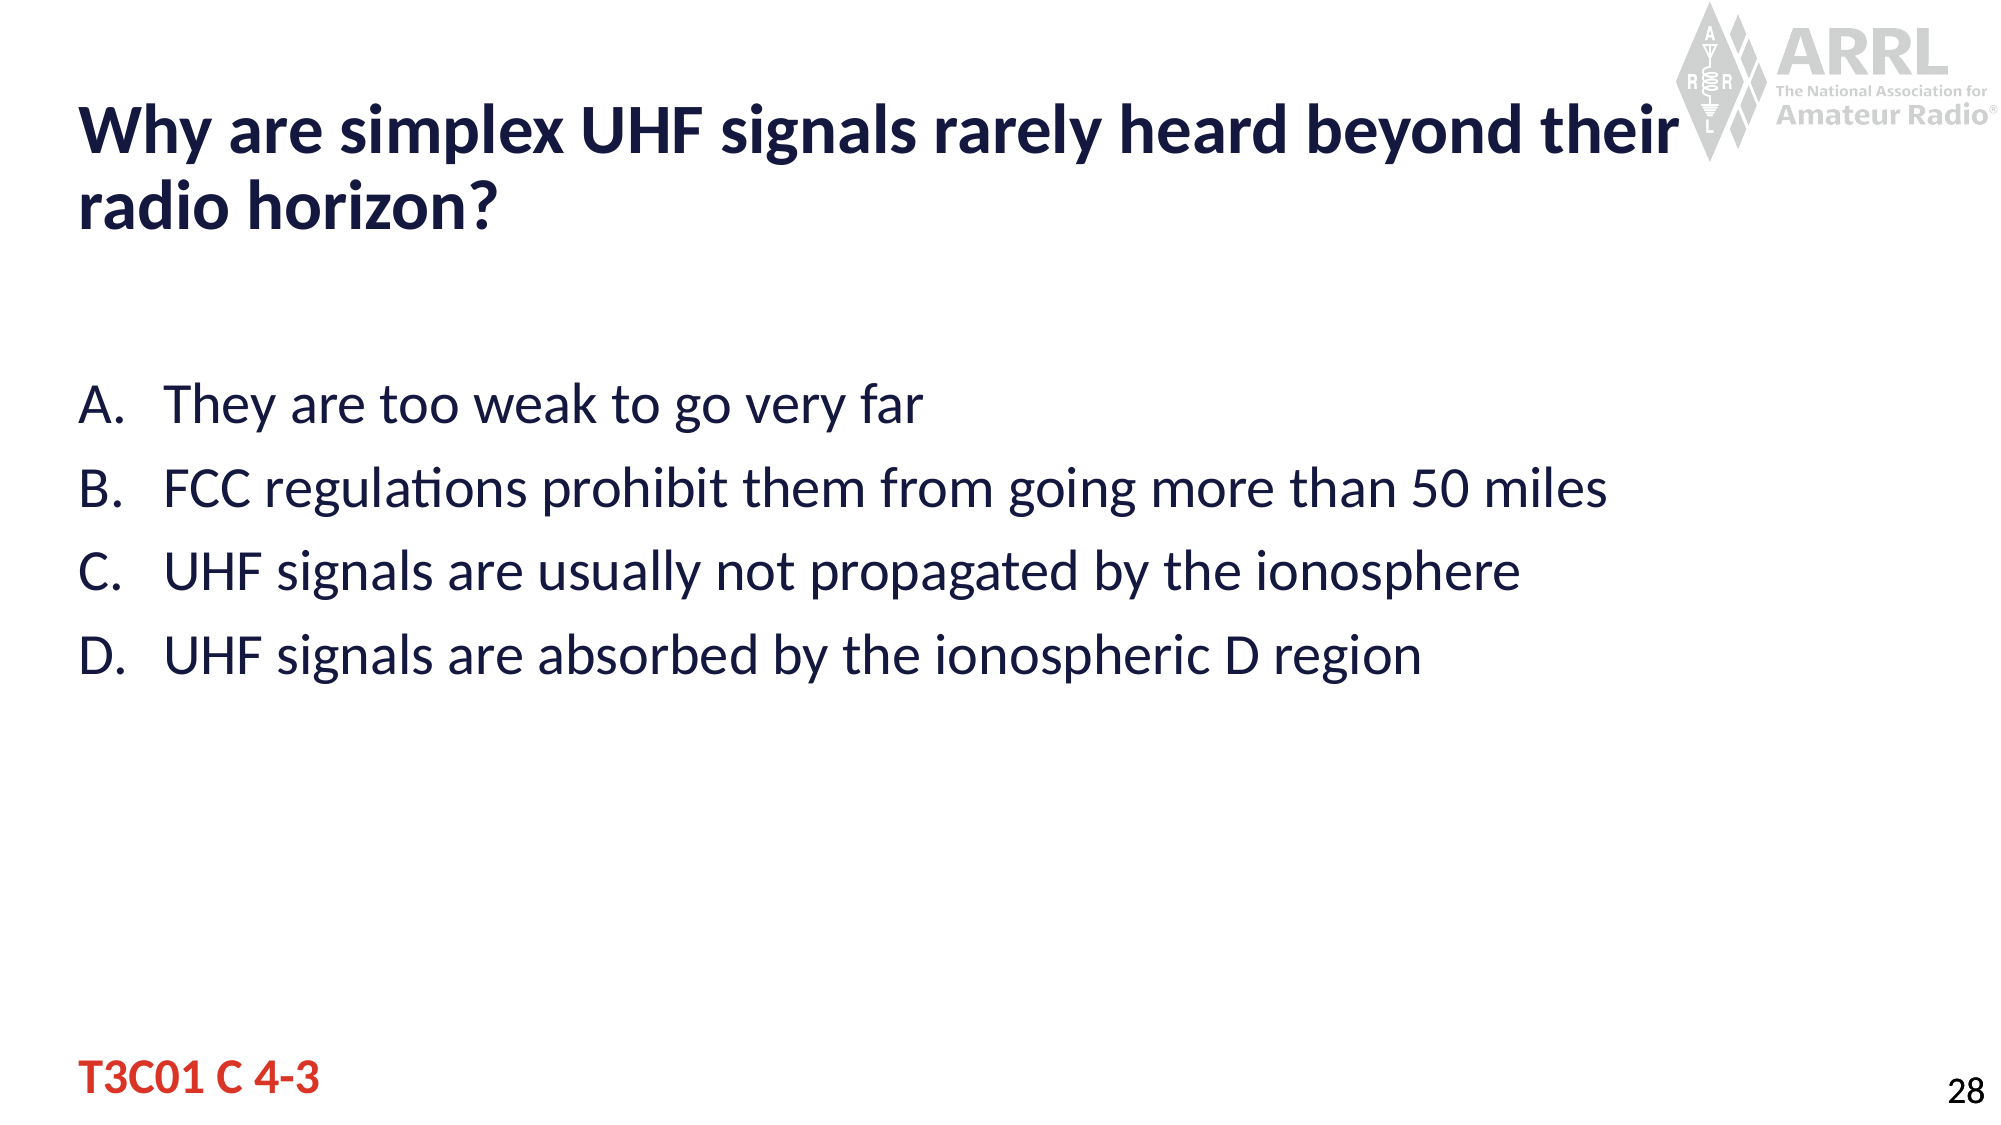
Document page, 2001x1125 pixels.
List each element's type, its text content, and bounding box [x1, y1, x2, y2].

title Why are simplex UHF signals rarely heard beyond their radio horizon? [63, 59, 1863, 278]
picture [1674, 0, 2000, 164]
text_box T3C01 C 4-3 [63, 1036, 921, 1112]
list They are too weak to go very far FCC regulations prohibit them from going more than 50 miles UHF signals are usually not propagated by the ionosphere UHF signals are absorbed by the ionospheric D region [63, 365, 1863, 989]
